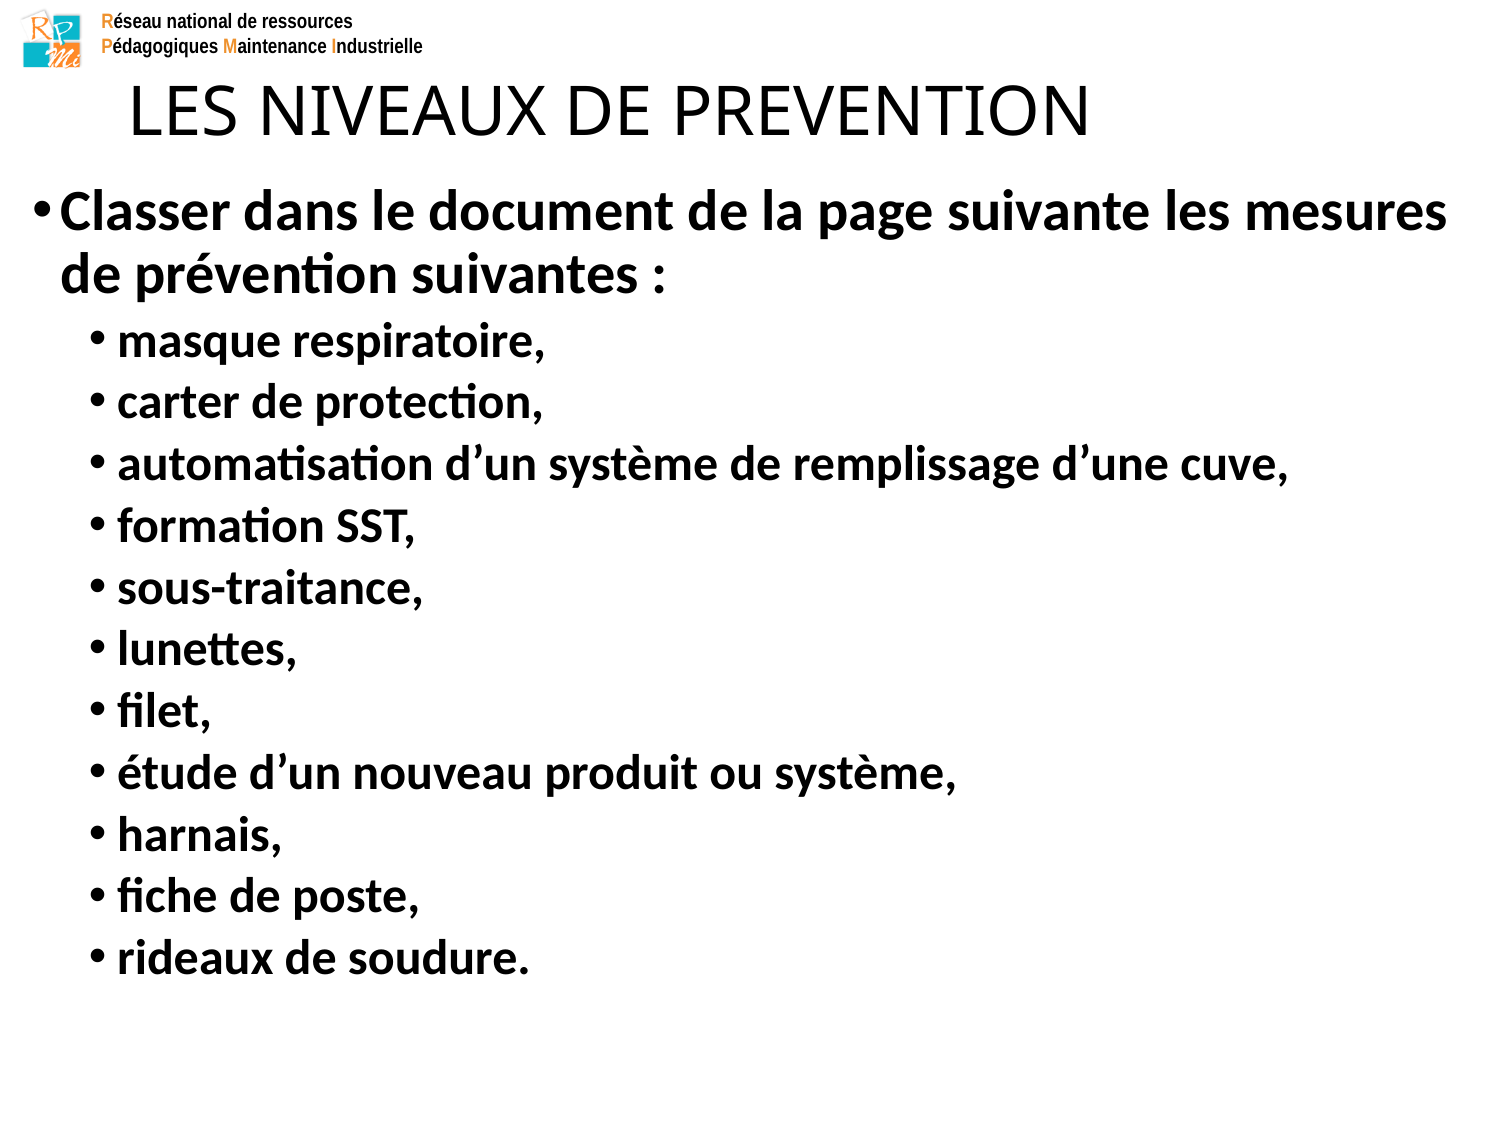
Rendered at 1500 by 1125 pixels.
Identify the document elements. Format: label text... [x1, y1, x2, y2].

picture [17, 7, 86, 72]
title LES NIVEAUX DE PREVENTION [112, 19, 1388, 172]
list Classer dans le document de la page suivante les mesures de prévention suivantes : masque respiratoire, carter de protection, automatisation d’un système de remplissage d’une cuve, formation SST, sous-traitance, lunettes, filet, étude d’un nouveau produit ou système, harnais, fiche de poste, rideaux de soudure. [17, 172, 1483, 1012]
